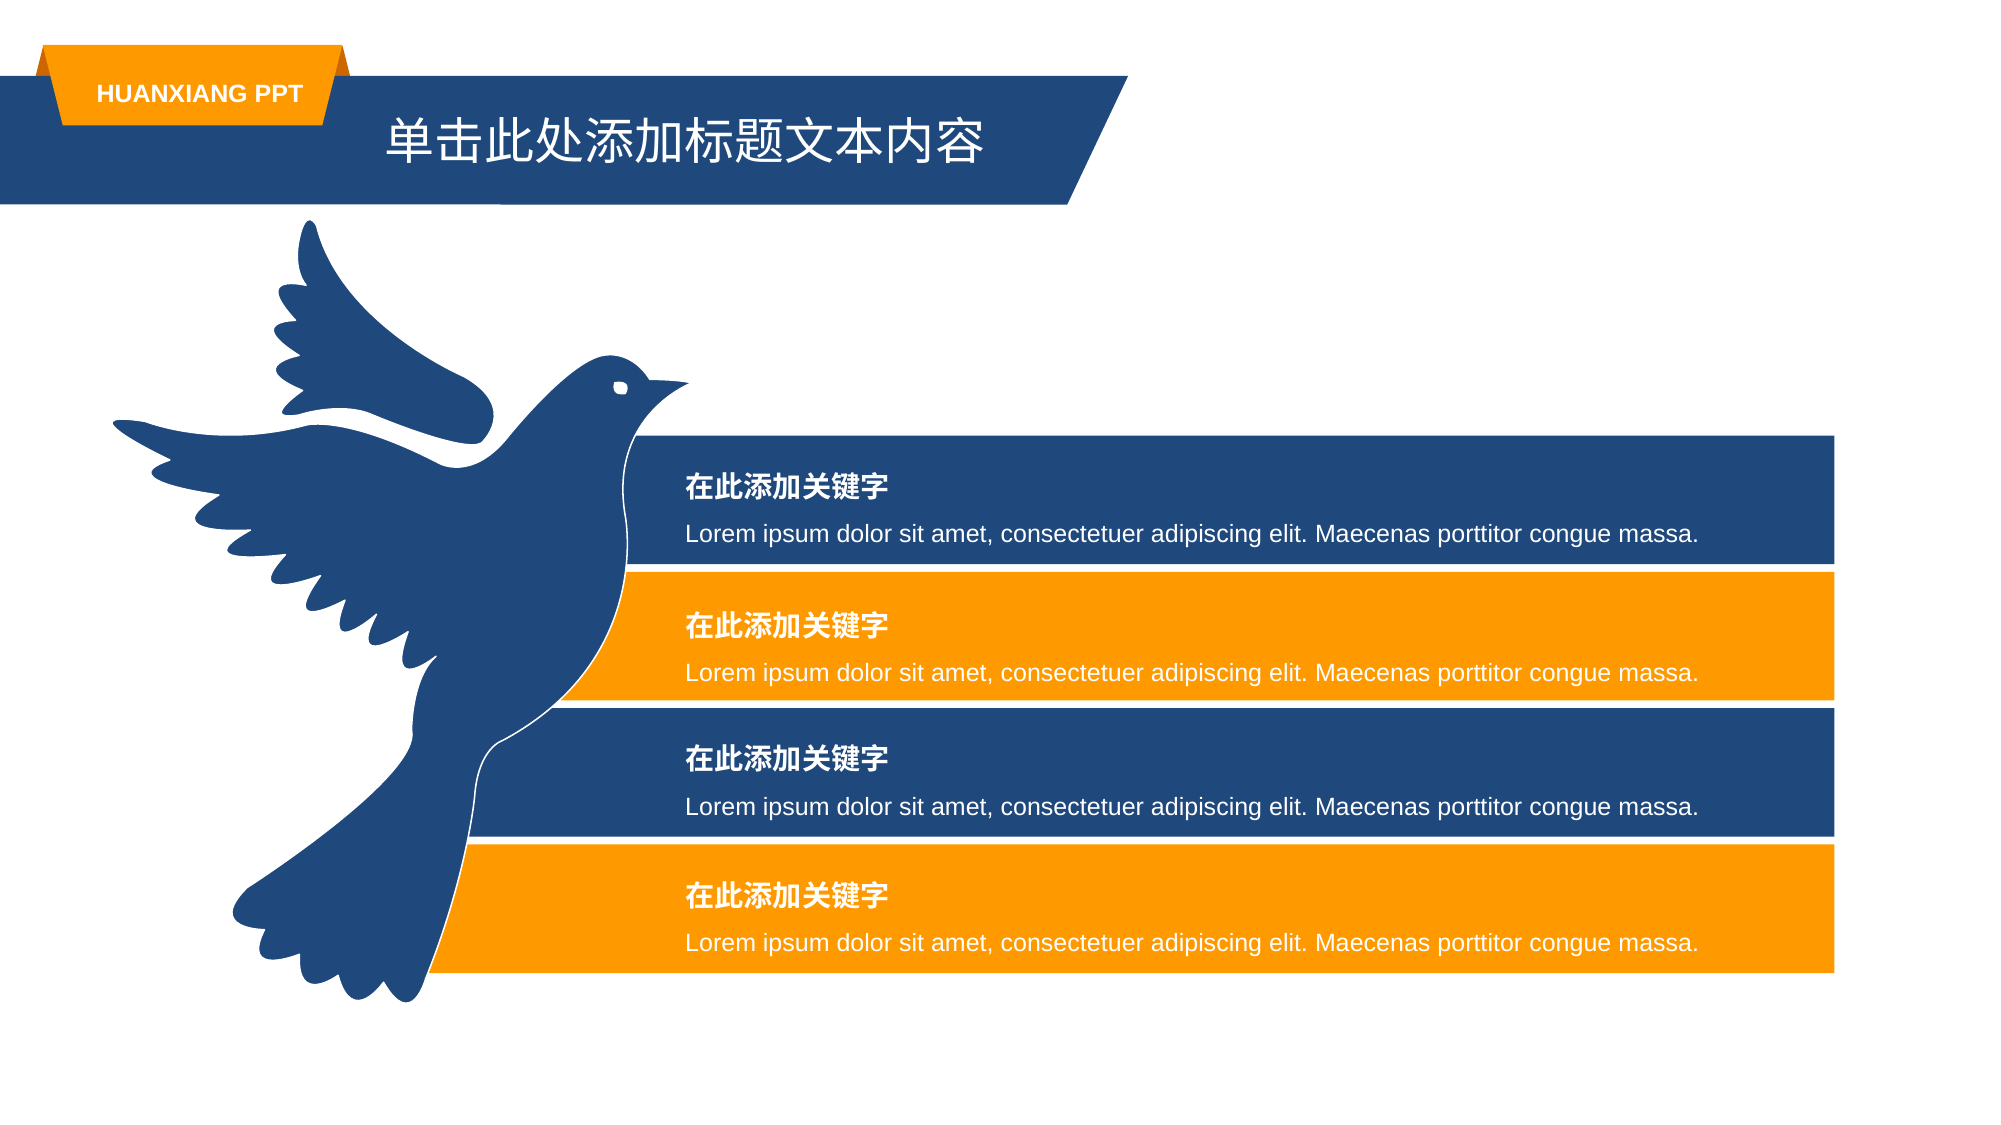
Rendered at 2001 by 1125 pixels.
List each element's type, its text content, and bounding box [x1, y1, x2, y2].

text_box 在此添加关键字 Lorem ipsum dolor sit amet, consectetuer adipiscing elit. Maecenas porttitor congue massa. [692, 440, 1795, 558]
text_box [41, 43, 344, 107]
text_box HUANXIANG PPT [57, 69, 343, 115]
text_box [692, 571, 1835, 701]
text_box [57, 204, 692, 1032]
text_box [692, 843, 1835, 974]
text_box 在此添加关键字 Lorem ipsum dolor sit amet, consectetuer adipiscing elit. Maecenas porttitor congue massa. [692, 579, 1795, 697]
text_box [35, 47, 48, 74]
text_box [338, 47, 351, 74]
text_box [692, 707, 1835, 838]
text_box [59, 115, 326, 127]
text_box 在此添加关键字 Lorem ipsum dolor sit amet, consectetuer adipiscing elit. Maecenas porttitor congue massa. [692, 849, 1795, 967]
text_box [692, 434, 1835, 565]
text_box 单击此处添加标题文本内容 [364, 99, 1006, 180]
text_box [0, 74, 1130, 206]
text_box 在此添加关键字 Lorem ipsum dolor sit amet, consectetuer adipiscing elit. Maecenas porttitor congue massa. [692, 713, 1795, 831]
